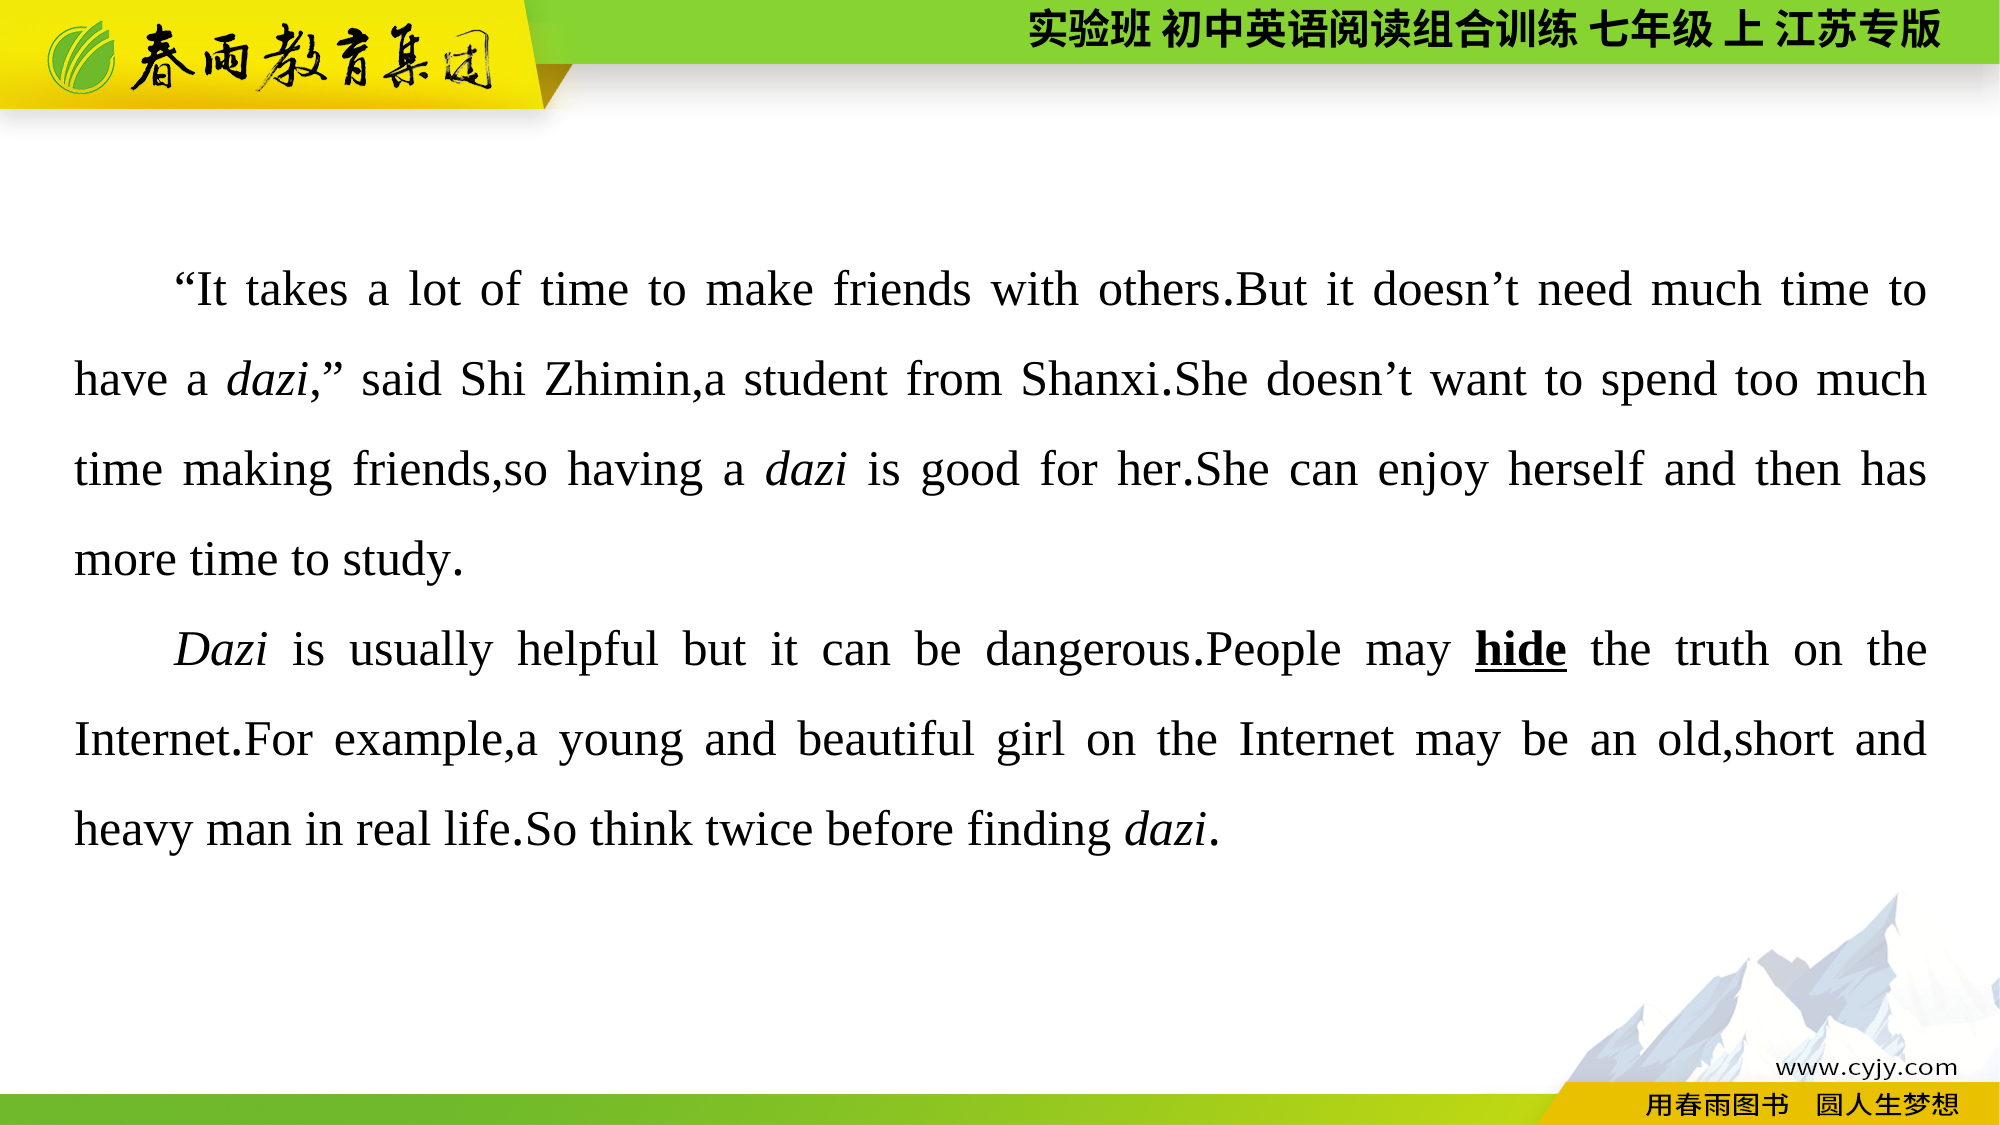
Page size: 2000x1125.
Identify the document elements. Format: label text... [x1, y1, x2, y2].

picture [0, 0, 2000, 1125]
list “It takes a lot of time to make friends with others.But it doesn’t need much time to have a dazi,” said Shi Zhimin,a student from Shanxi.She doesn’t want to spend too much time making friends,so having a dazi is good for her.She can enjoy herself and then has more time to study. Dazi is usually helpful but it can be dangerous.People may hide the truth on the Internet.For example,a young and beautiful girl on the Internet may be an old,short and heavy man in real life.So think twice before finding dazi. [59, 218, 1944, 870]
